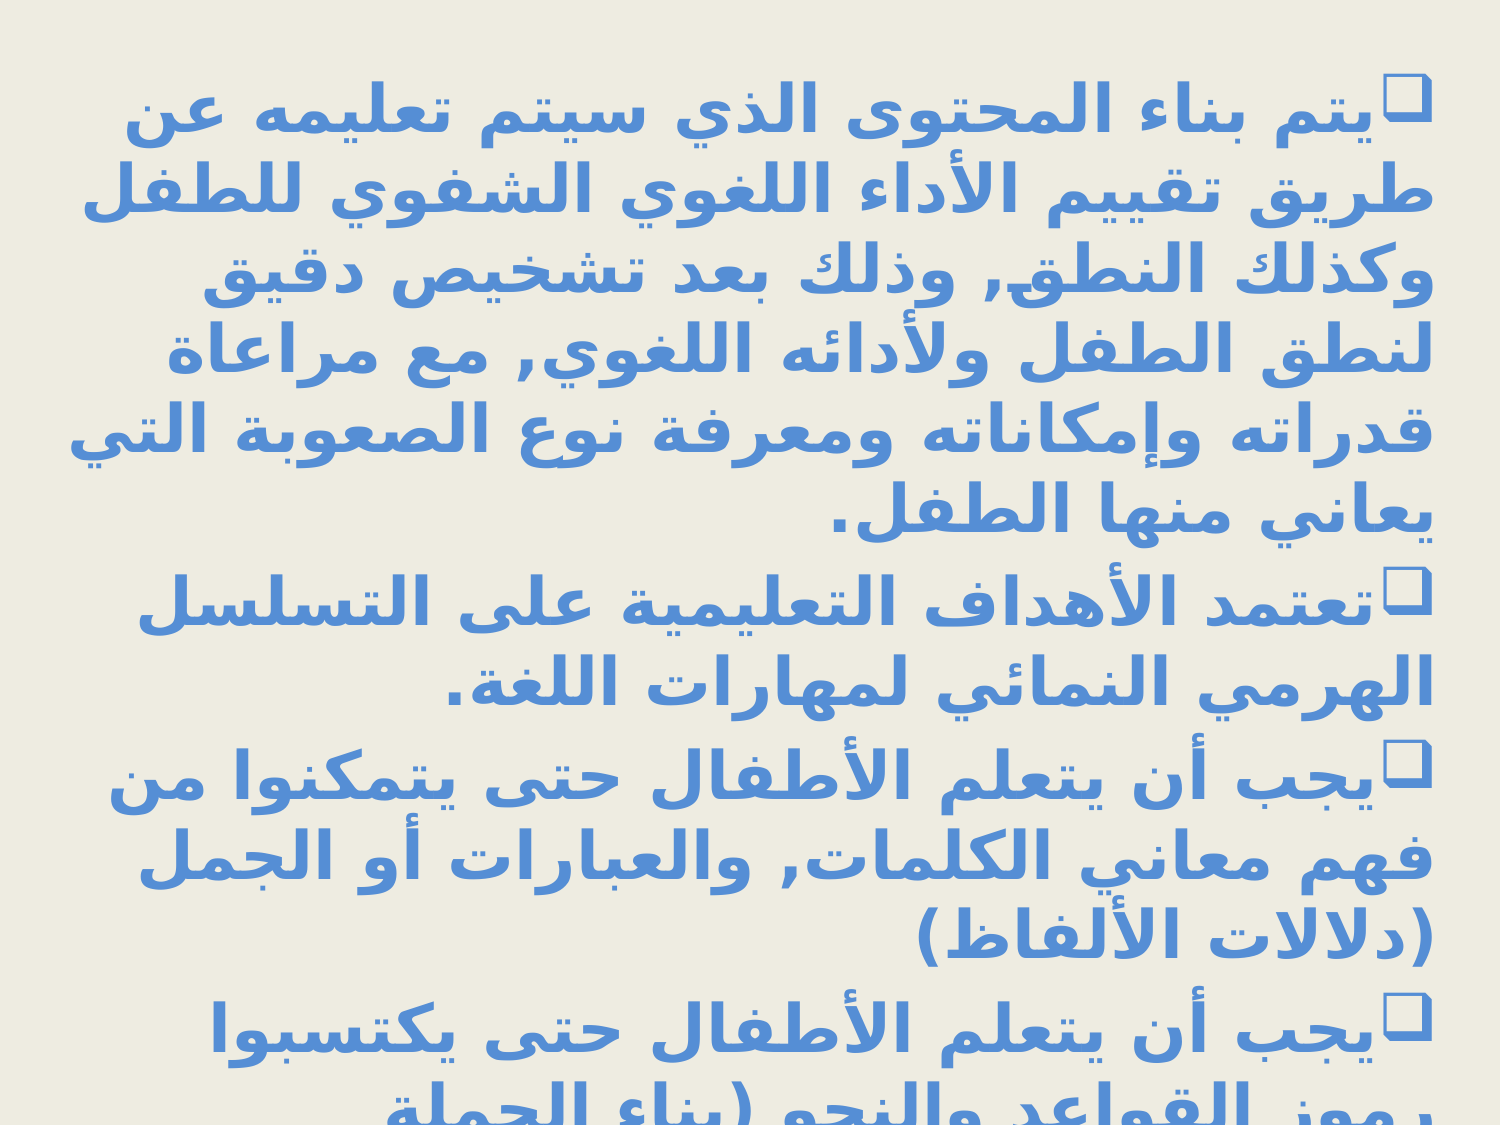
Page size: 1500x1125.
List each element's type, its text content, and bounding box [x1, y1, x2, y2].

subtitle يتم بناء المحتوى الذي سيتم تعليمه عن طريق تقييم الأداء اللغوي الشفوي للطفل وكذلك النطق, وذلك بعد تشخيص دقيق لنطق الطفل ولأدائه اللغوي, مع مراعاة قدراته وإمكاناته ومعرفة نوع الصعوبة التي يعاني منها الطفل. تعتمد الأهداف التعليمية على التسلسل الهرمي النمائي لمهارات اللغة. يجب أن يتعلم الأطفال حتى يتمكنوا من فهم معاني الكلمات, والعبارات أو الجمل (دلالات الألفاظ) يجب أن يتعلم الأطفال حتى يكتسبوا رموز القواعد والنحو (بناء الجملة وتركيبها). يجب أن يتعلم الأطفال إنتاج أصوات الكلام المناسبة (أصوات الكلام). [46, 58, 1454, 1090]
